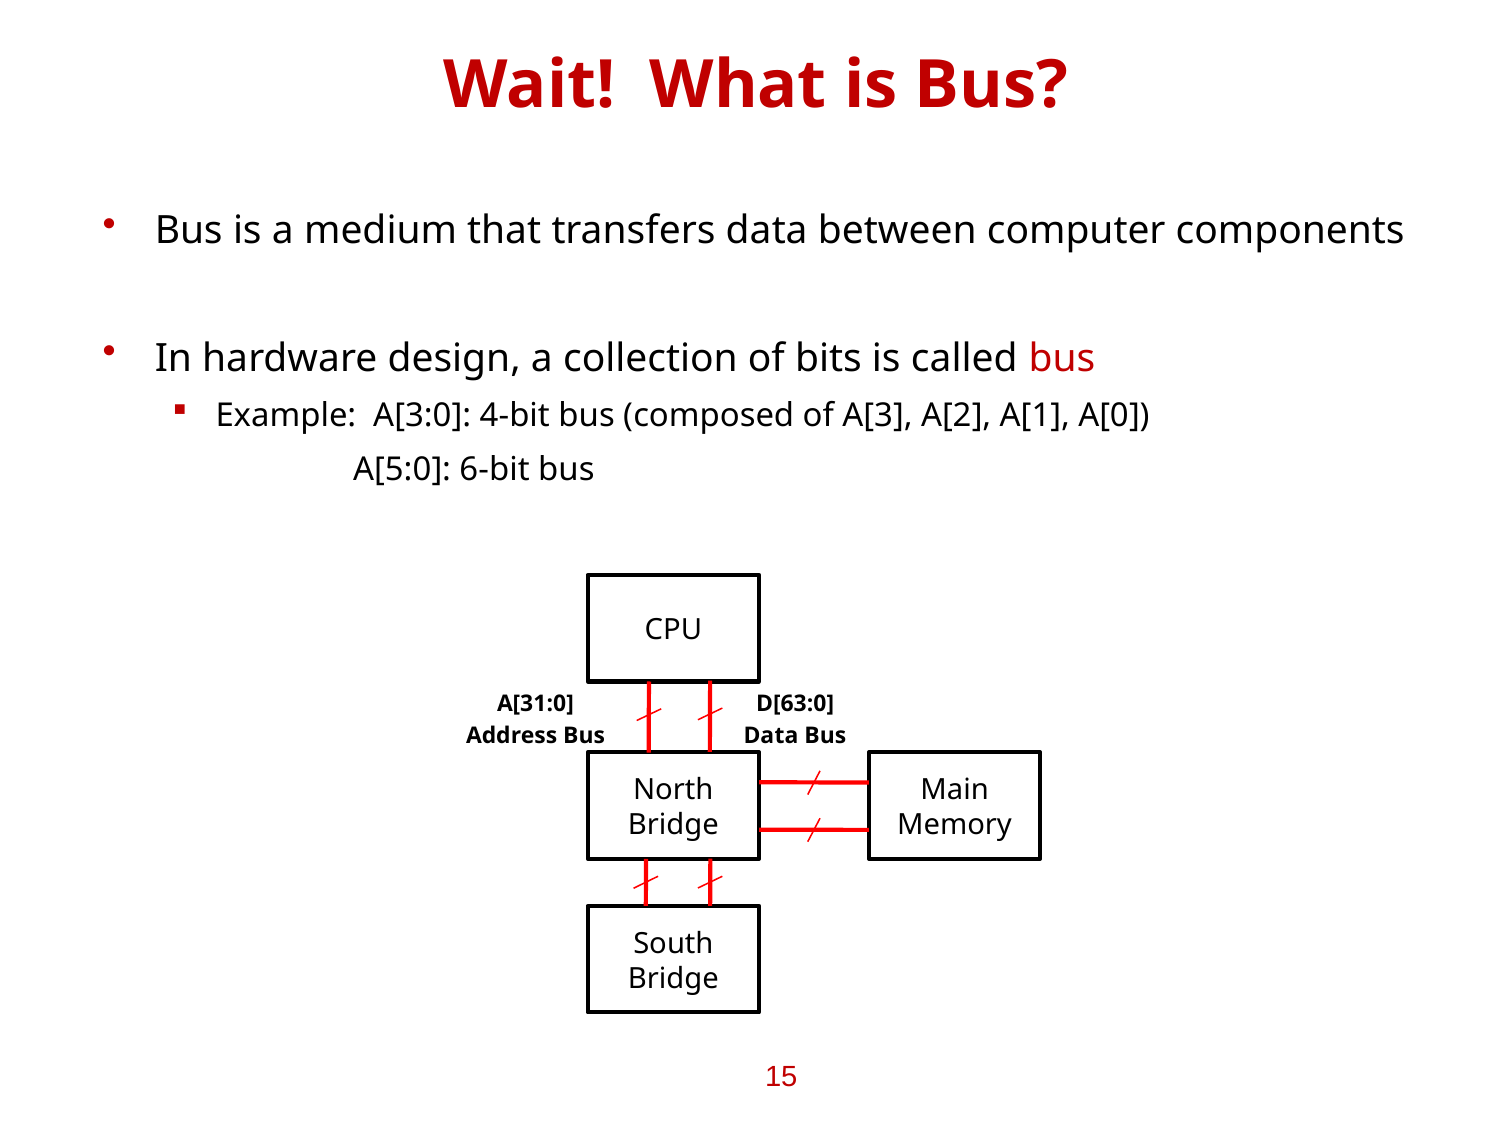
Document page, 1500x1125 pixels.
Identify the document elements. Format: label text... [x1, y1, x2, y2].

slide_number 15 [649, 1049, 913, 1125]
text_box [449, 574, 1041, 1013]
list Bus is a medium that transfers data between computer components In hardware design, a collection of bits is called bus Example: A[3:0]: 4-bit bus (composed of A[3], A[2], A[1], A[0]) A[5:0]: 6-bit bus [87, 187, 1426, 513]
title Wait! What is Bus? [124, 12, 1388, 151]
